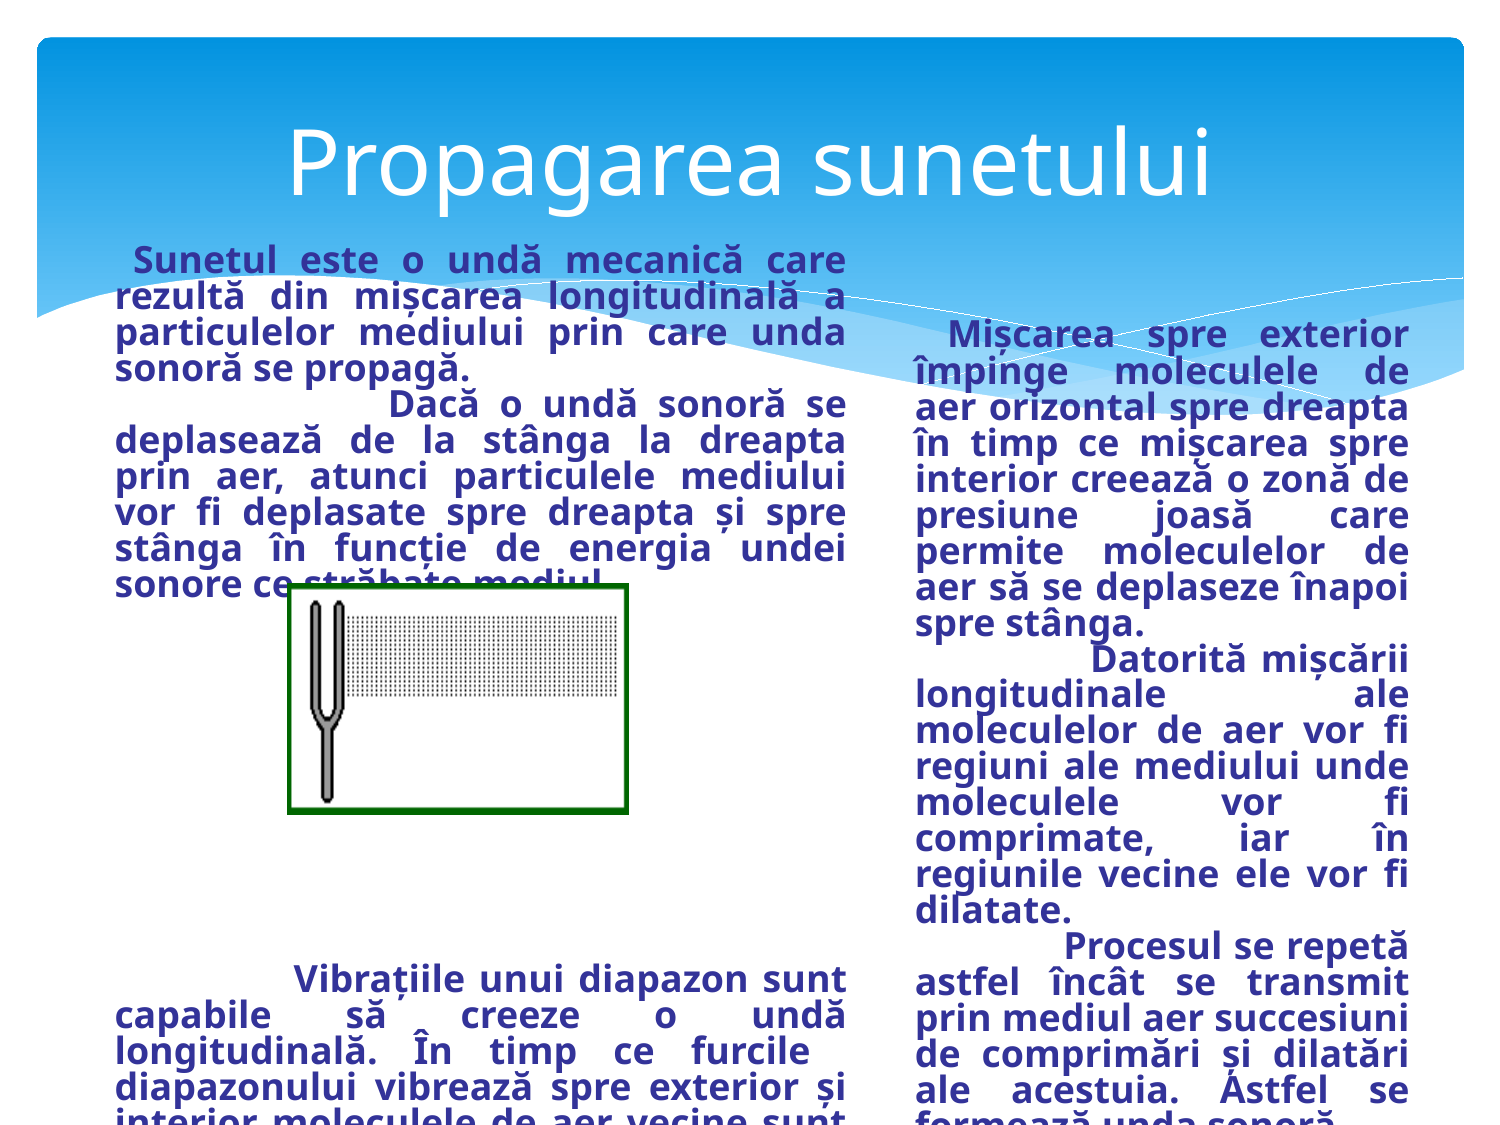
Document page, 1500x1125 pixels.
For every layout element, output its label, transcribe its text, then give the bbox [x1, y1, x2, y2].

title Propagarea sunetului [75, 55, 1425, 261]
text_box Mişcarea spre exterior împinge moleculele de aer orizontal spre dreapta în timp ce mişcarea spre interior creează o zonă de presiune joasă care permite moleculelor de aer să se deplaseze înapoi spre stânga. Datorită mişcării longitudinale ale moleculelor de aer vor fi regiuni ale mediului unde moleculele vor fi comprimate, iar în regiunile vecine ele vor fi dilatate. Procesul se repetă astfel încât se transmit prin mediul aer succesiuni de comprimări şi dilatări ale acestuia. Astfel se formează unda sonoră. [899, 308, 1425, 1125]
picture [287, 583, 629, 816]
text_box Sunetul este o undă mecanică care rezultă din mişcarea longitudinală a particulelor mediului prin care unda sonoră se propagă. Dacă o undă sonoră se deplasează de la stânga la dreapta prin aer, atunci particulele mediului vor fi deplasate spre dreapta şi spre stânga în funcţie de energia undei sonore ce străbate mediul. Vibraţiile unui diapazon sunt capabile să creeze o undă longitudinală. În timp ce furcile diapazonului vibrează spre exterior şi interior moleculele de aer vecine sunt împinse. [99, 237, 863, 1125]
